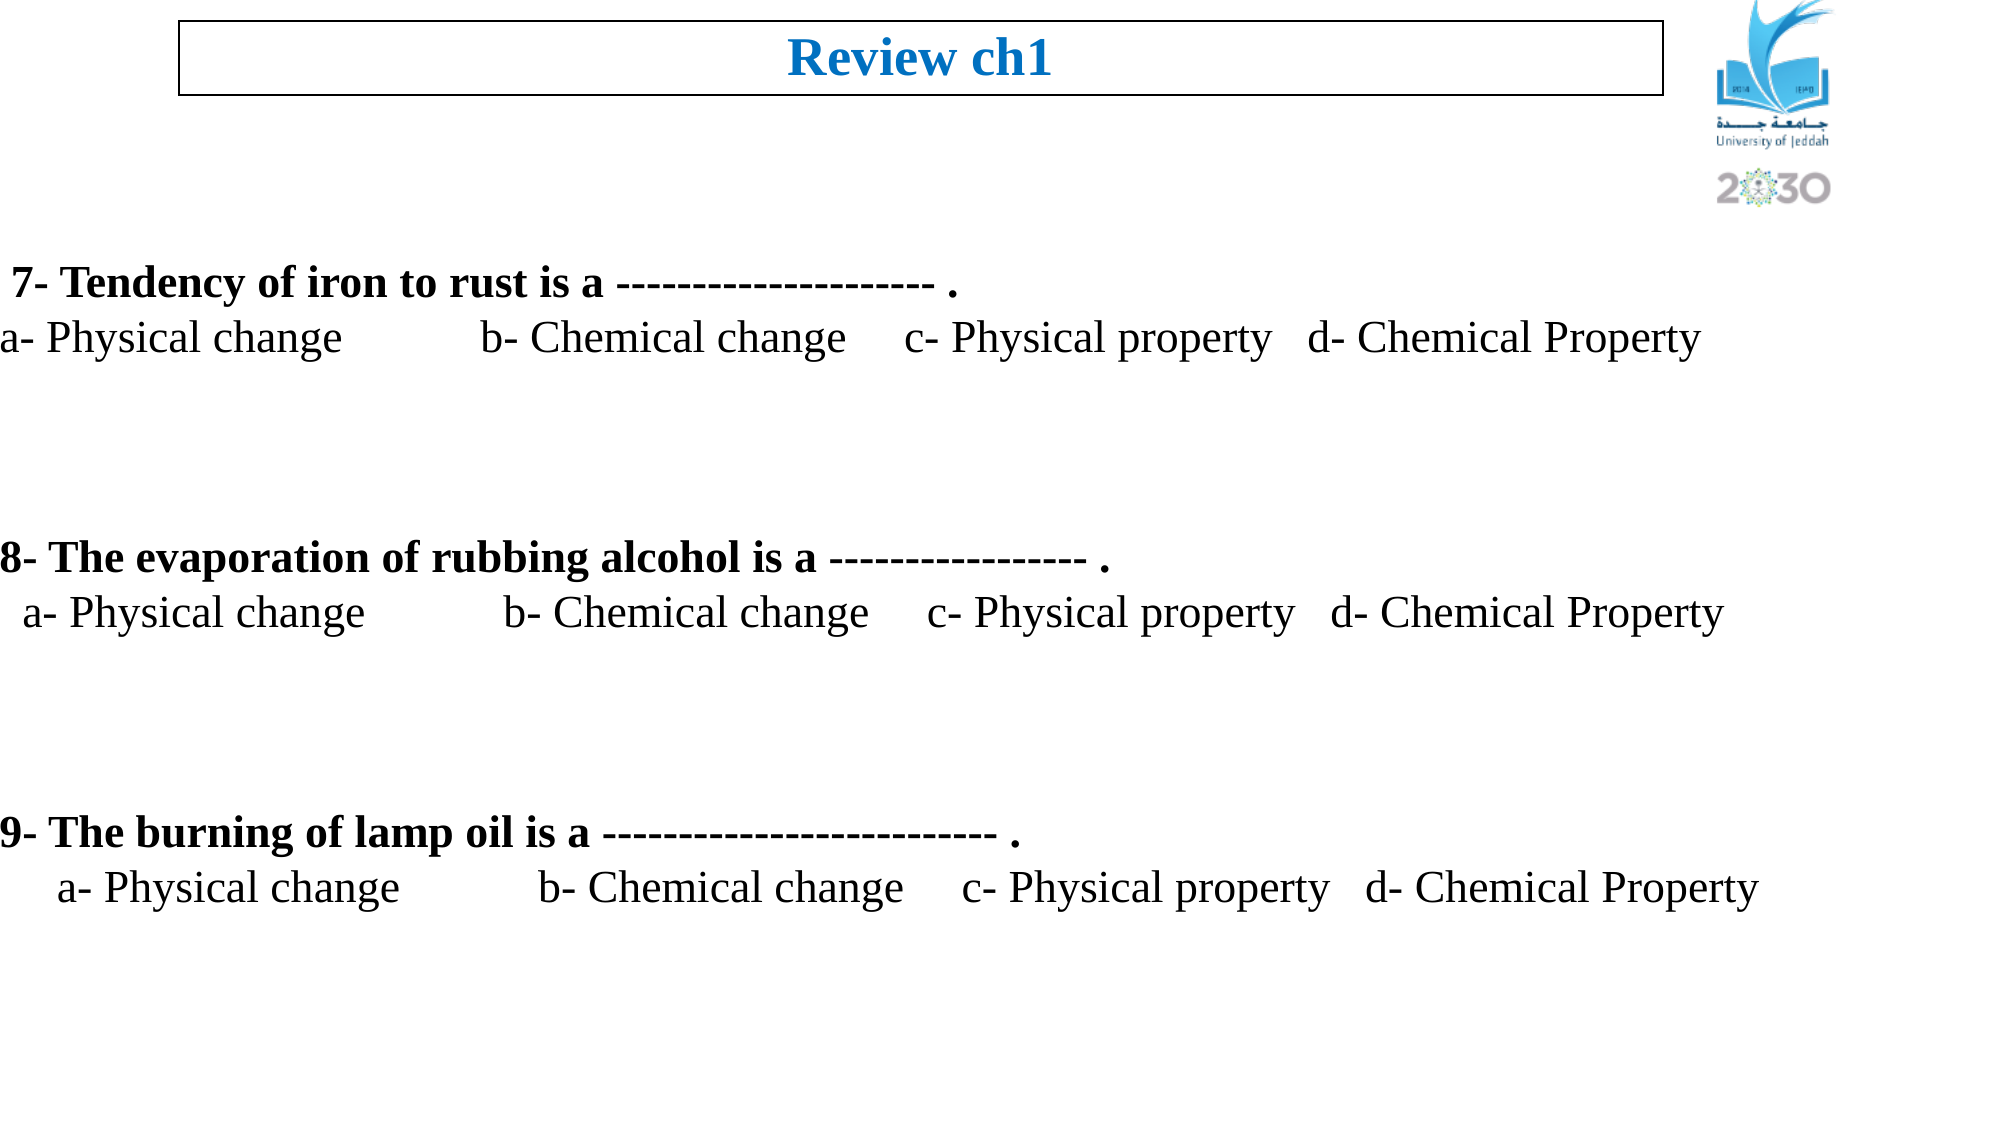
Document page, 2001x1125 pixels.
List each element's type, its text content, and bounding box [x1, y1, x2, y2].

picture [1697, 0, 1851, 213]
text_box 7- Tendency of iron to rust is a --------------------- . a- Physical change b- Chemical change c- Physical property d- Chemical Property 8- The evaporation of rubbing alcohol is a ----------------- . a- Physical change b- Chemical change c- Physical property d- Chemical Property 9- The burning of lamp oil is a -------------------------- . a- Physical change b- Chemical change c- Physical property d- Chemical Property [0, 243, 1776, 974]
text_box Review ch1 [178, 20, 1664, 96]
